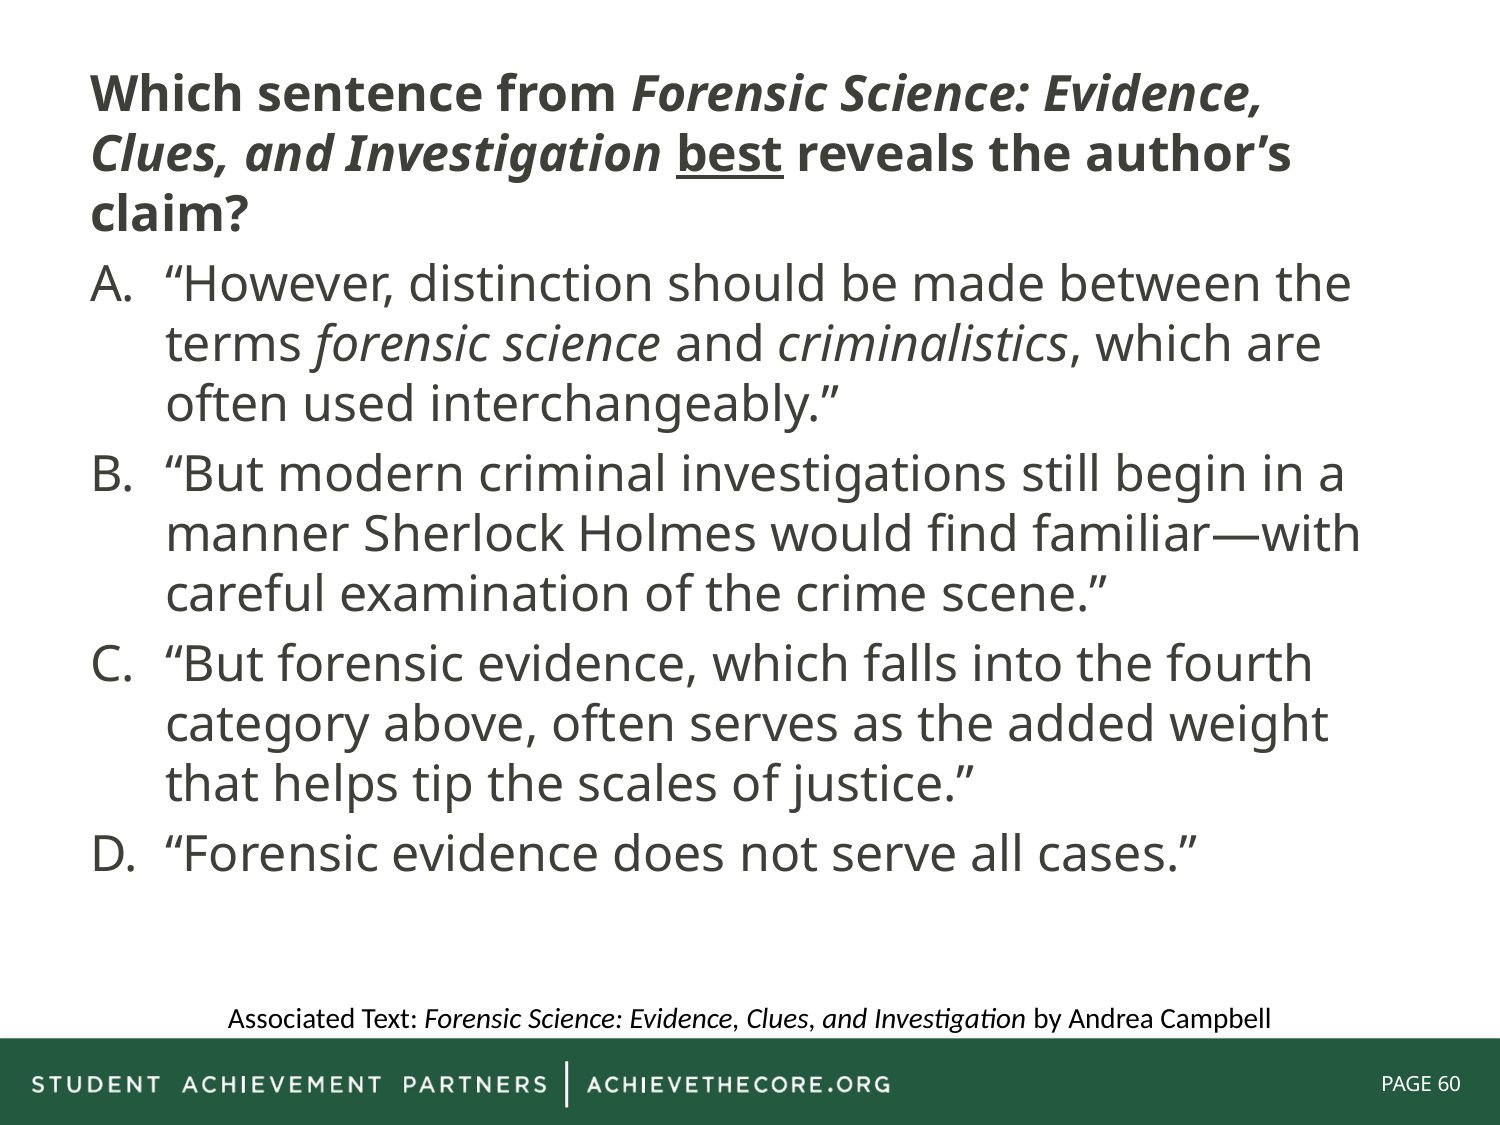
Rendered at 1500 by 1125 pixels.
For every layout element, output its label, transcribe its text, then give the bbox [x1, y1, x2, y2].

list Which sentence from Forensic Science: Evidence, Clues, and Investigation best reveals the author’s claim? “However, distinction should be made between the terms forensic science and criminalistics, which are often used interchangeably.” “But modern criminal investigations still begin in a manner Sherlock Holmes would find familiar—with careful examination of the crime scene.” “But forensic evidence, which falls into the fourth category above, often serves as the added weight that helps tip the scales of justice.” “Forensic evidence does not serve all cases.” [75, 54, 1425, 939]
text_box Associated Text: Forensic Science: Evidence, Clues, and Investigation by Andrea Campbell [74, 992, 1425, 1043]
